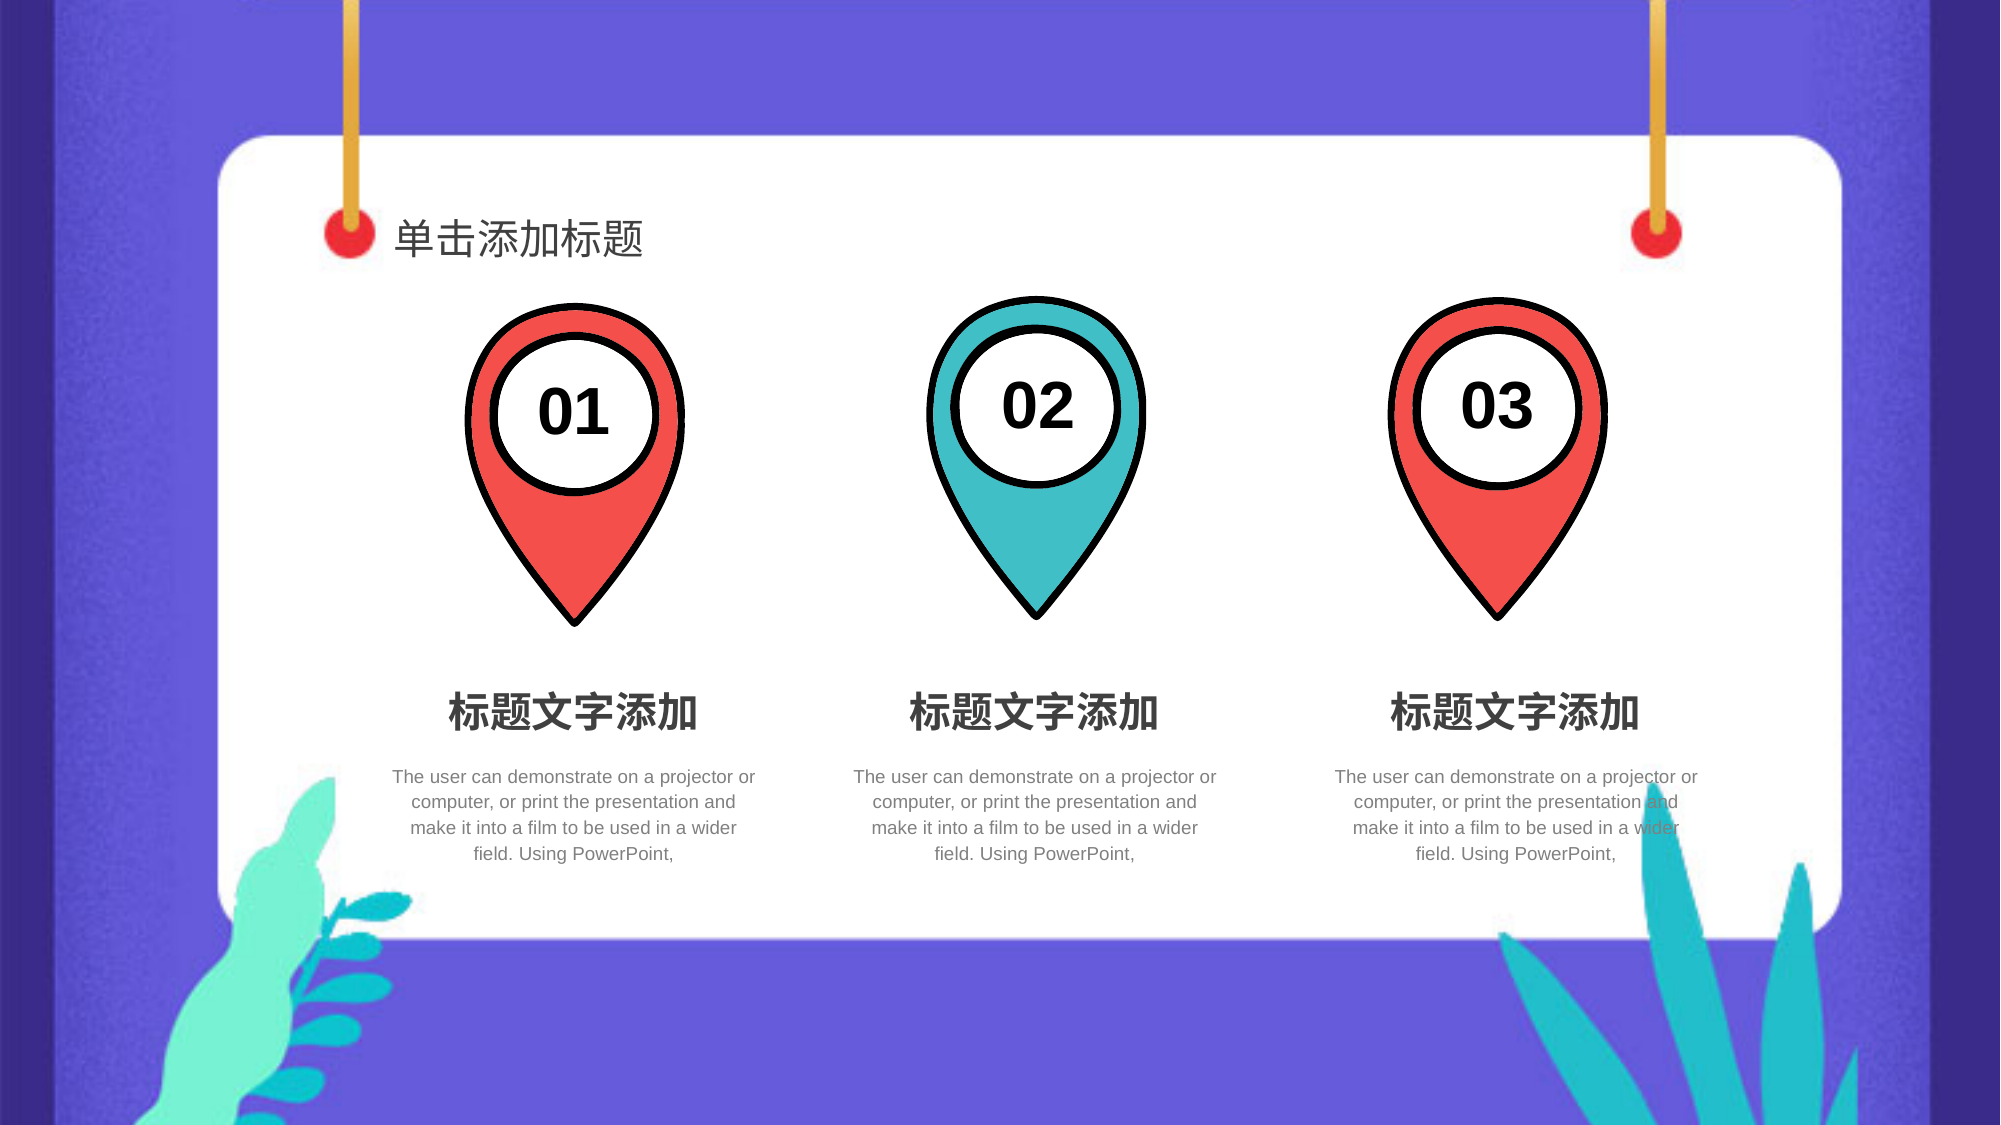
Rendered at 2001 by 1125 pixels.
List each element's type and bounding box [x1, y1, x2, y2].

text_box [287, 668, 748, 871]
text_box [1229, 668, 1803, 871]
text_box [748, 668, 1229, 871]
text_box [922, 291, 1148, 622]
picture [0, 0, 2000, 1125]
